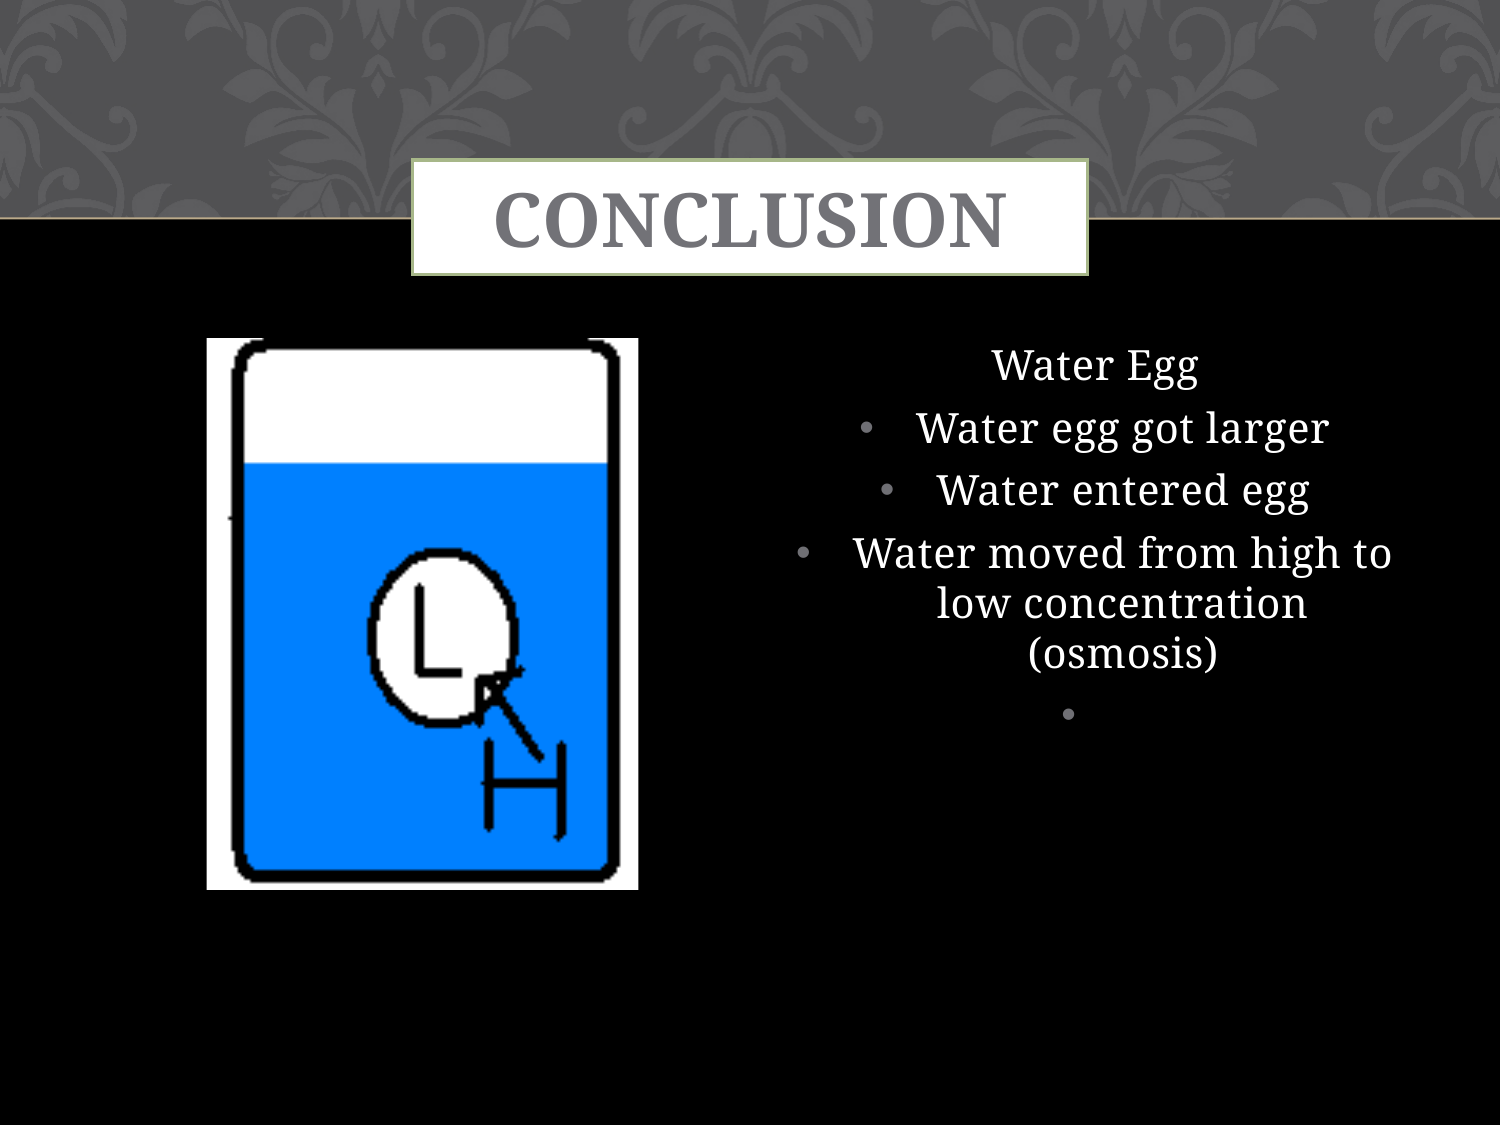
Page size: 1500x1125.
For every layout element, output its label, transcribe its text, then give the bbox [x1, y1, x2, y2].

title Conclusion [411, 158, 1089, 276]
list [206, 337, 639, 890]
list Water Egg Water egg got larger Water entered egg Water moved from high to low concentration (osmosis) [765, 331, 1425, 989]
